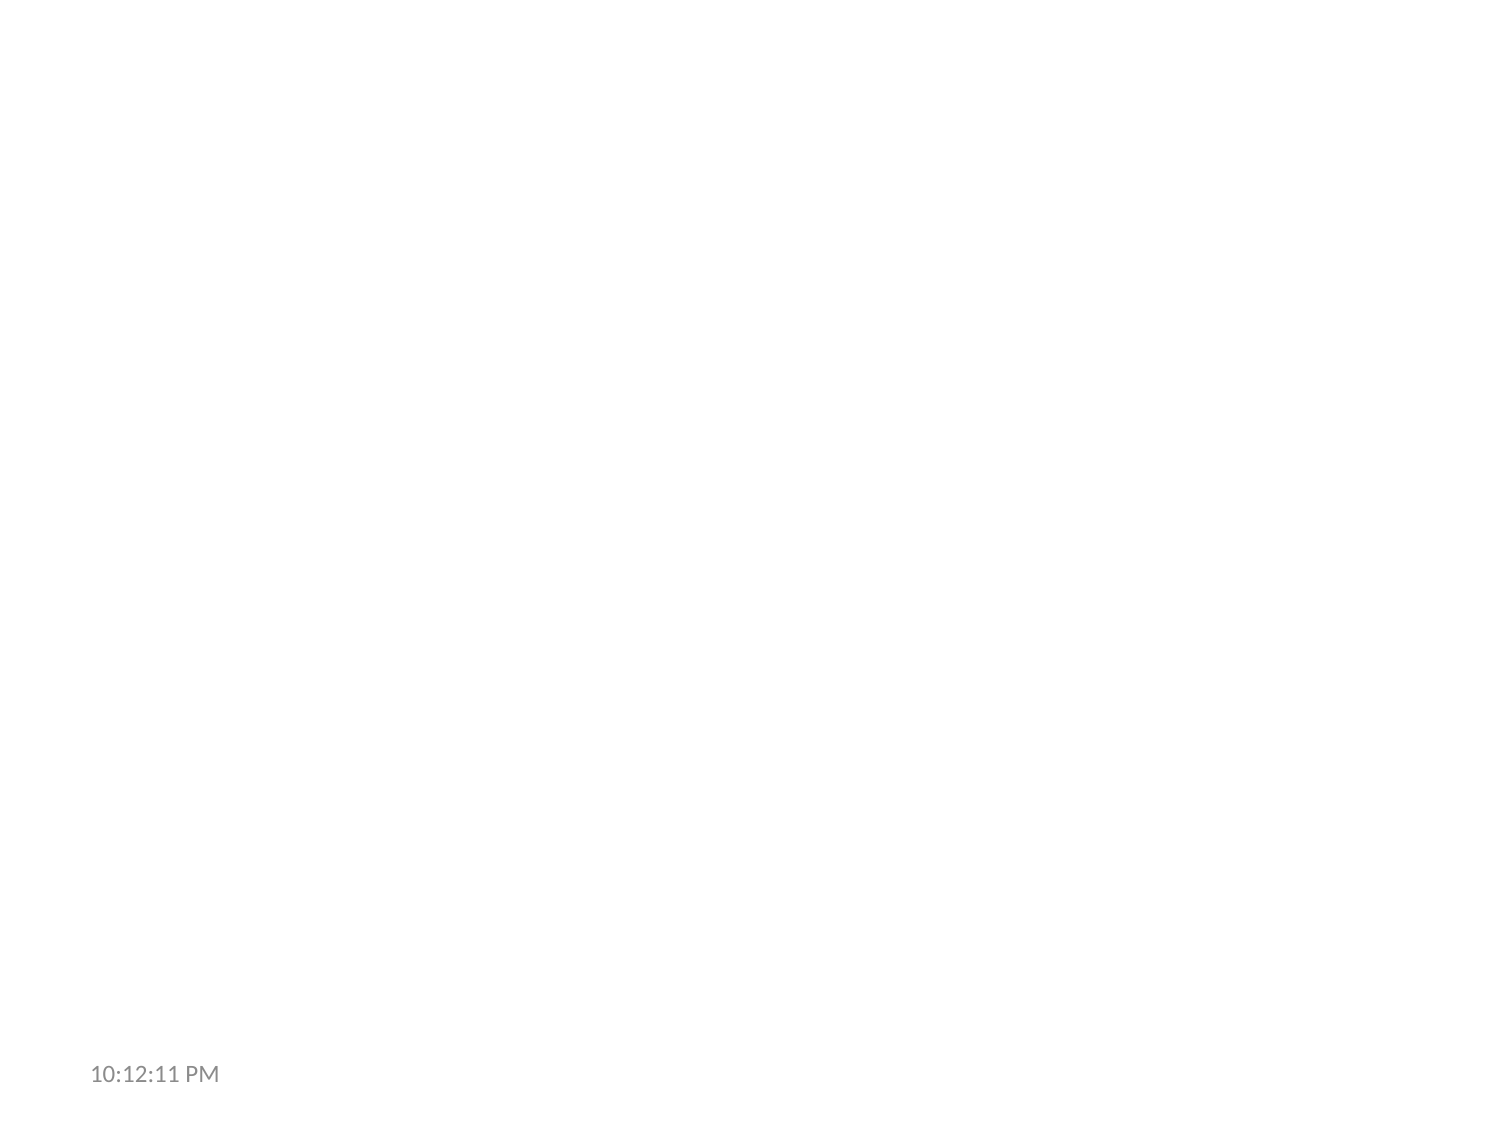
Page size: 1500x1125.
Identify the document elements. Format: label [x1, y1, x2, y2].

slide_number [75, 1042, 425, 1103]
